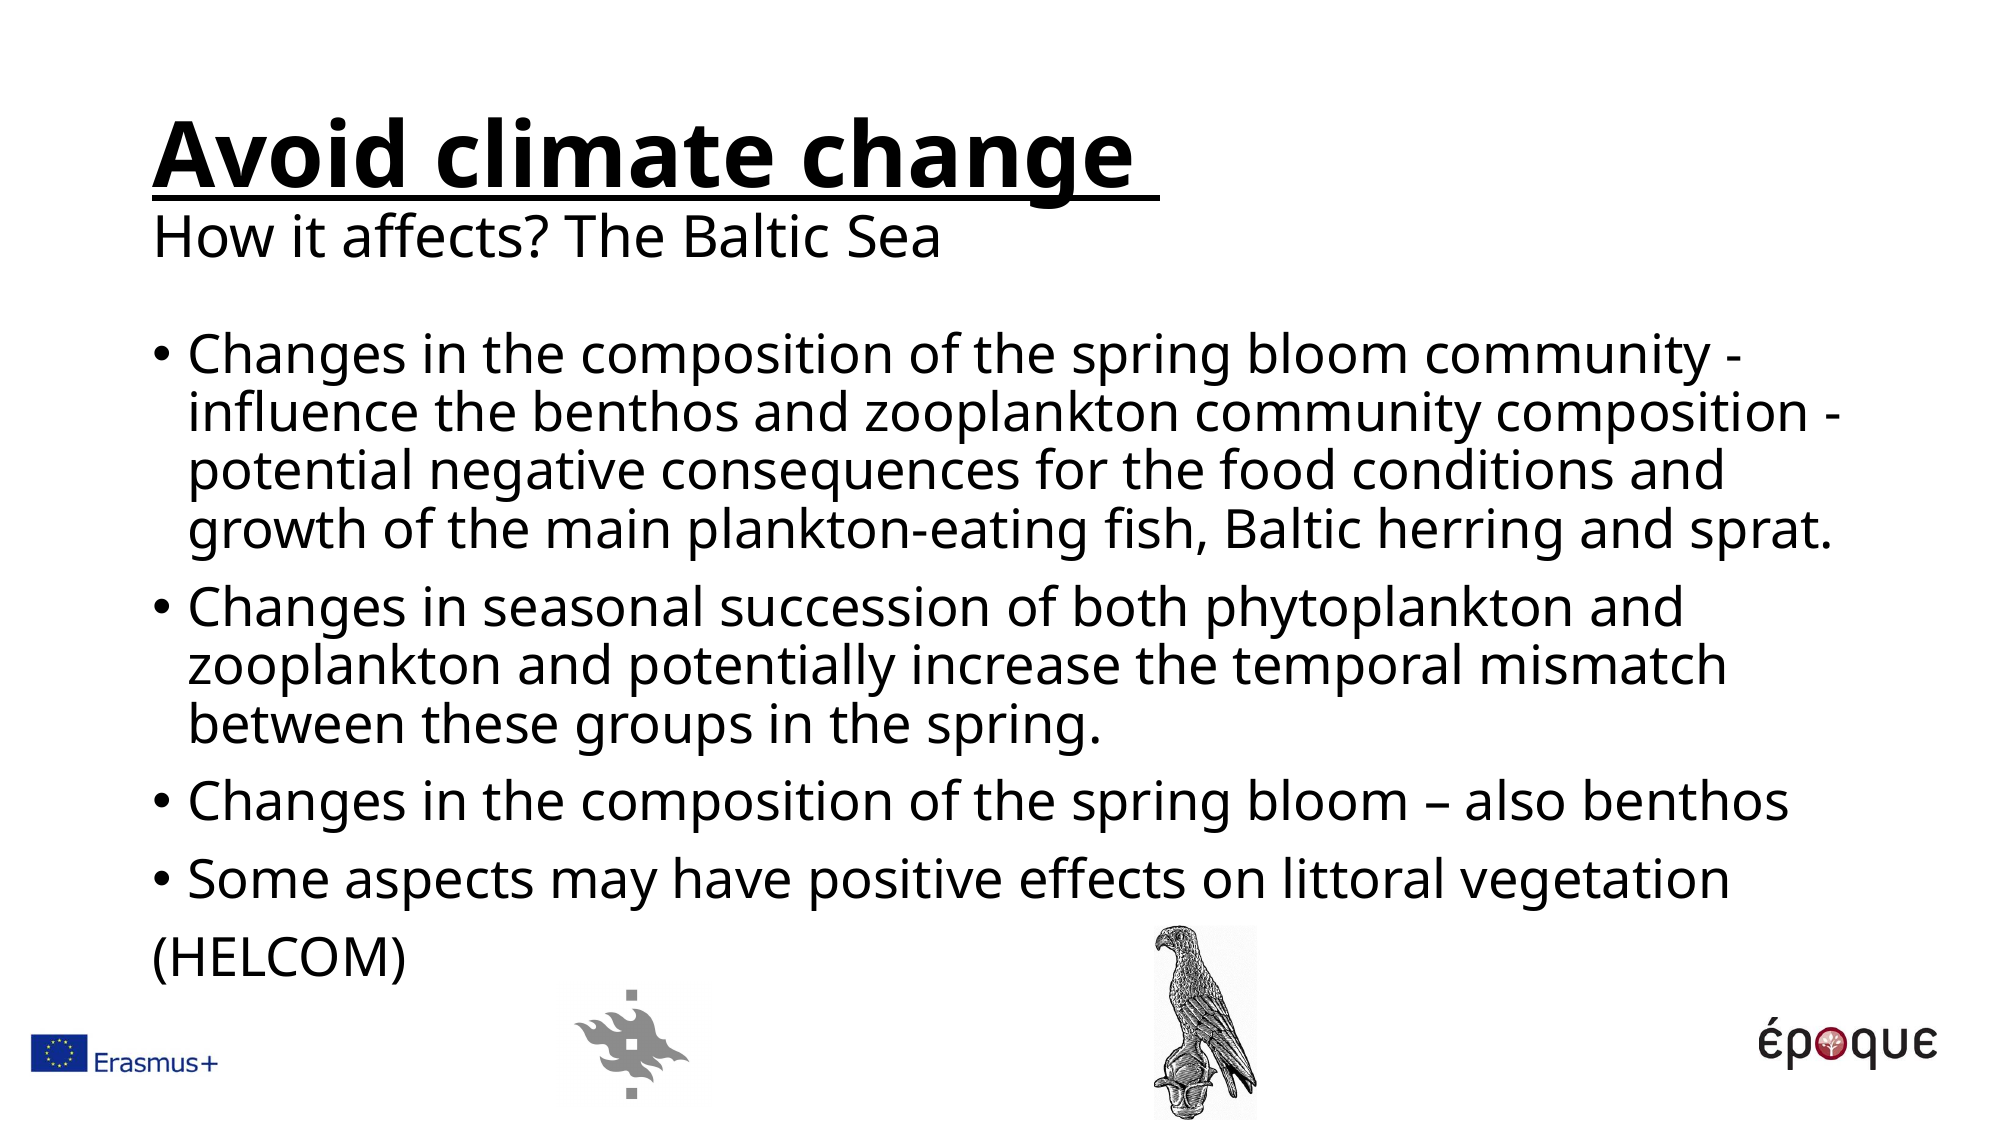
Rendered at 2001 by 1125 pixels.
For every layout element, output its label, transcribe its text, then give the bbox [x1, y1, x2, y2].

picture [1759, 1017, 1937, 1070]
picture [556, 981, 712, 1107]
list Changes in the composition of the spring bloom community - influence the benthos and zooplankton community composition - potential negative consequences for the food conditions and growth of the main plankton-eating fish, Baltic herring and sprat. Changes in seasonal succession of both phytoplankton and zooplankton and potentially increase the temporal mismatch between these groups in the spring. Changes in the composition of the spring bloom – also benthos Some aspects may have positive effects on littoral vegetation (HELCOM) [137, 319, 1863, 1014]
title Avoid climate change How it affects? The Baltic Sea [137, 59, 1863, 319]
picture [29, 1023, 219, 1083]
picture [1154, 925, 1258, 1120]
